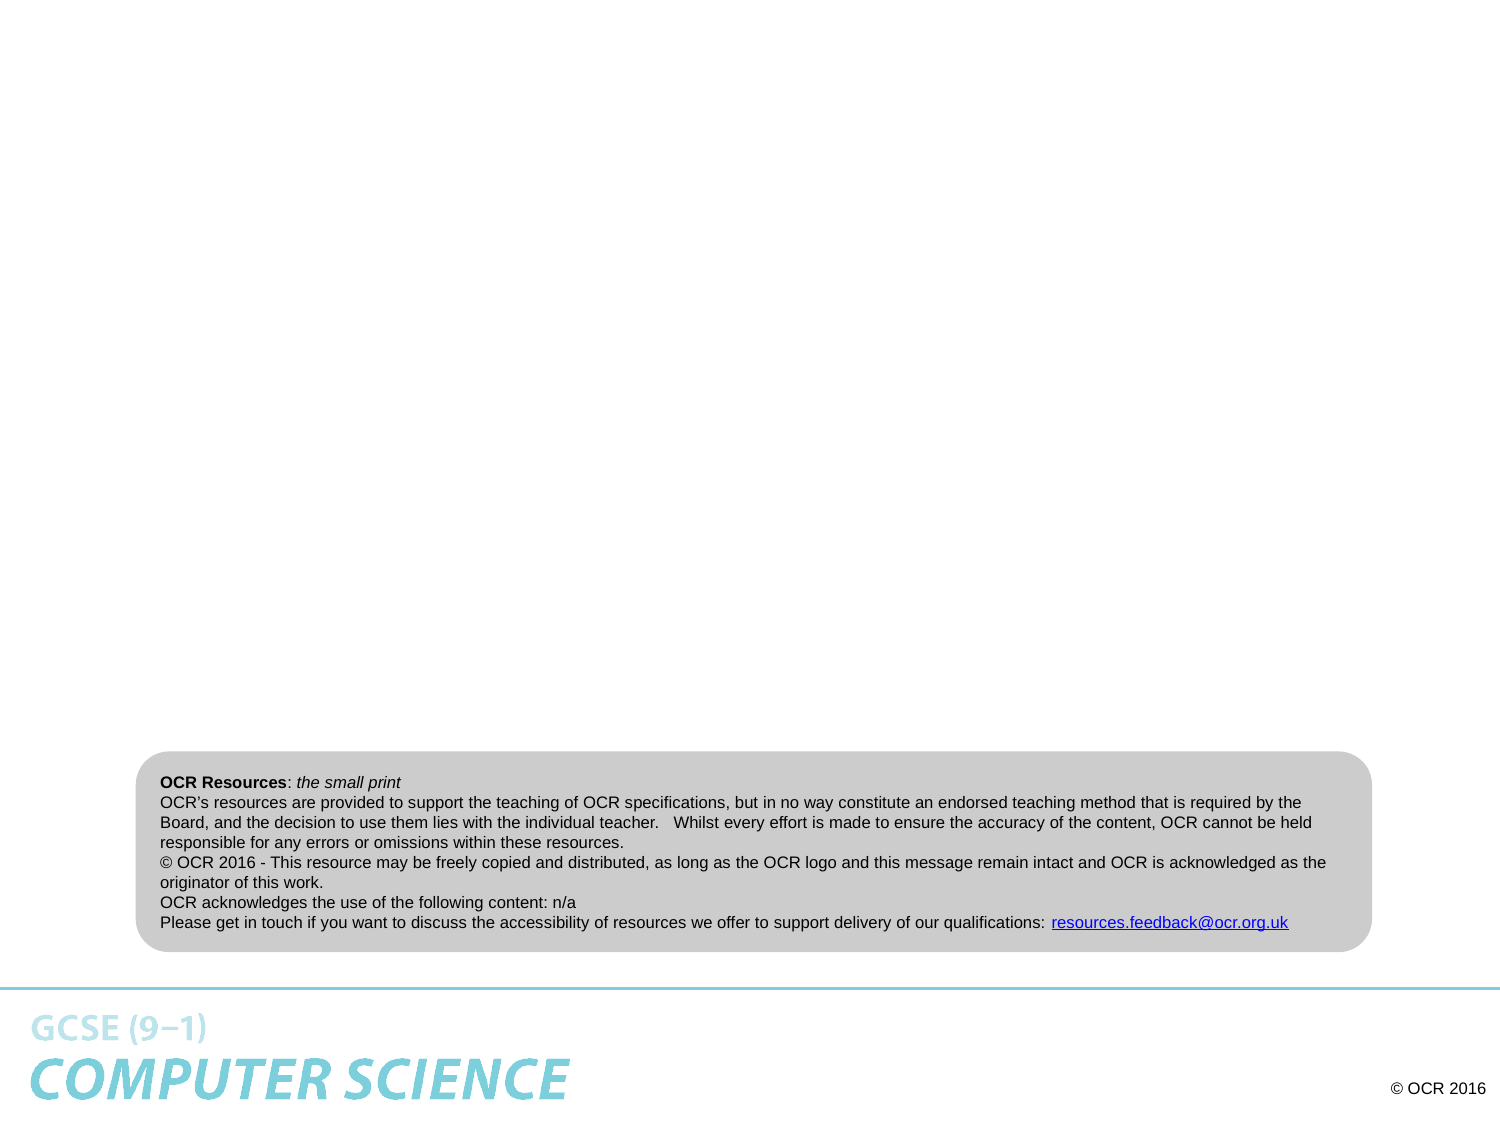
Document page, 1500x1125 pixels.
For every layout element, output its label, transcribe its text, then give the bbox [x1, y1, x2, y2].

picture [0, 987, 1500, 1124]
text_box OCR Resources: the small print OCR’s resources are provided to support the teaching of OCR specifications, but in no way constitute an endorsed teaching method that is required by the Board, and the decision to use them lies with the individual teacher. Whilst every effort is made to ensure the accuracy of the content, OCR cannot be held responsible for any errors or omissions within these resources. © OCR 2016 - This resource may be freely copied and distributed, as long as the OCR logo and this message remain intact and OCR is acknowledged as the originator of this work. OCR acknowledges the use of the following content: n/a Please get in touch if you want to discuss the accessibility of resources we offer to support delivery of our qualifications: resources.feedback@ocr.org.uk [133, 749, 1375, 955]
